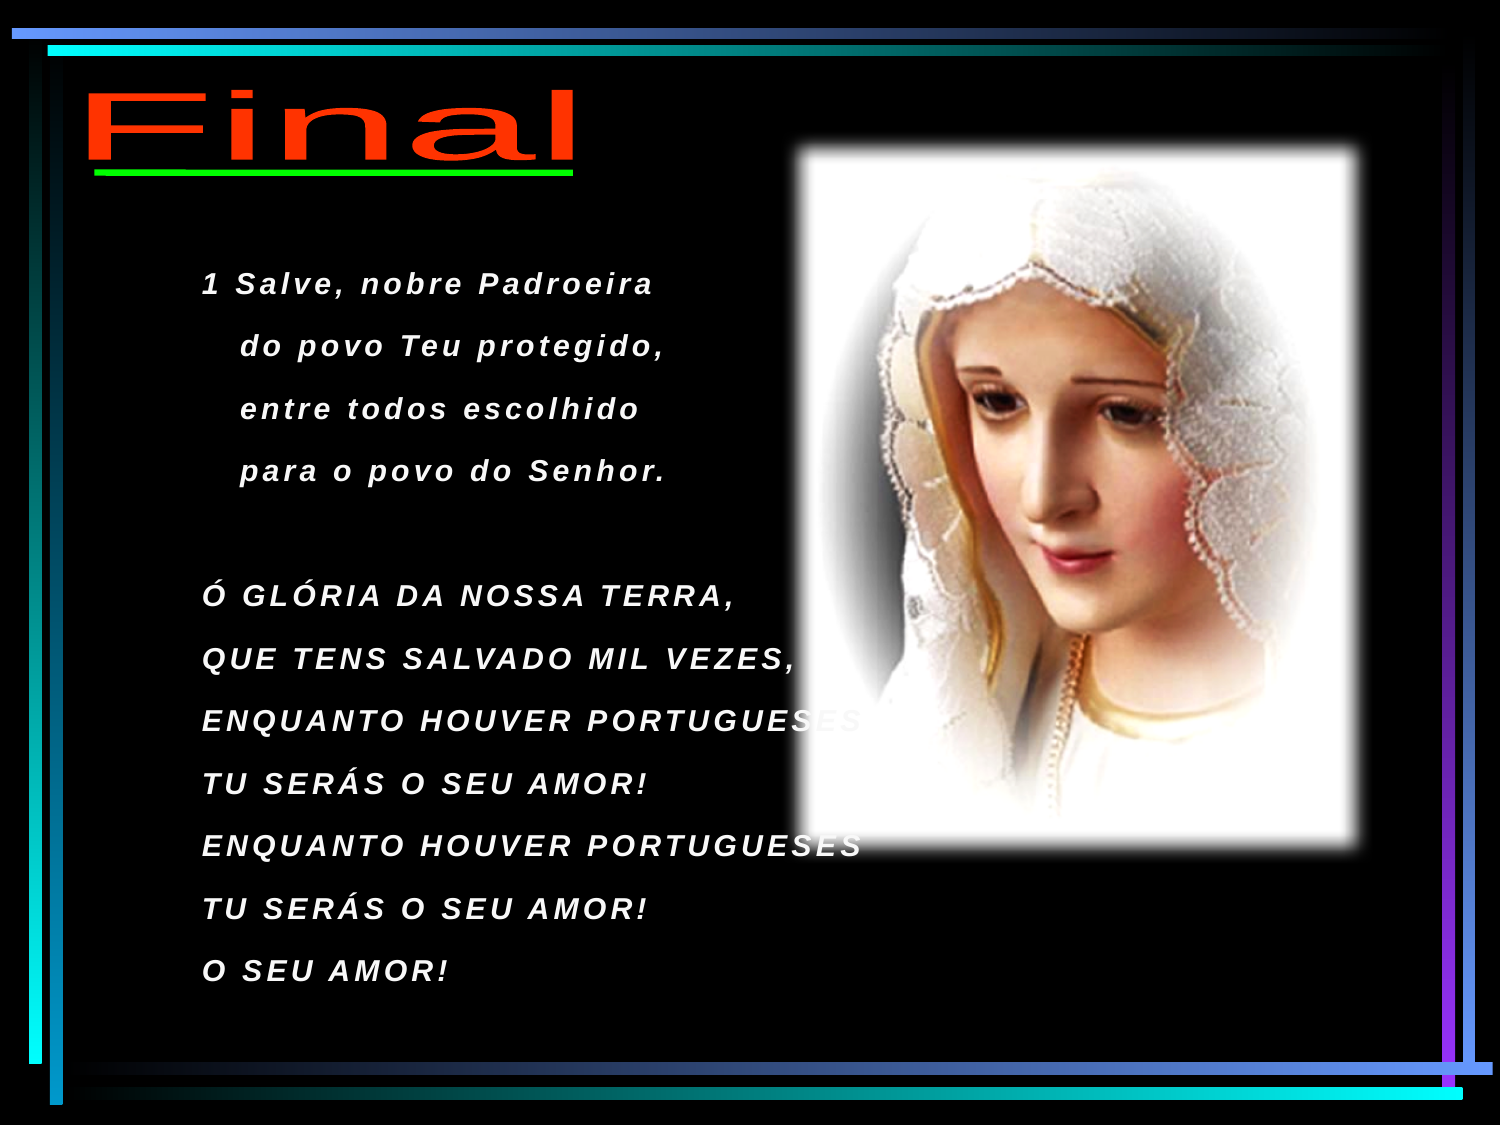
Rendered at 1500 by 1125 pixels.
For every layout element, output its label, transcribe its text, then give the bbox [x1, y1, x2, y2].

text_box 1 Salve, nobre Padroeira do povo Teu protegido, entre todos escolhido para o povo do Senhor. Ó GLÓRIA DA NOSSA TERRA, QUE TENS SALVADO MIL VEZES, ENQUANTO HOUVER PORTUGUESES TU SERÁS O SEU AMOR! ENQUANTO HOUVER PORTUGUESES TU SERÁS O SEU AMOR! O SEU AMOR! [112, 250, 1447, 1016]
picture [781, 130, 1374, 864]
